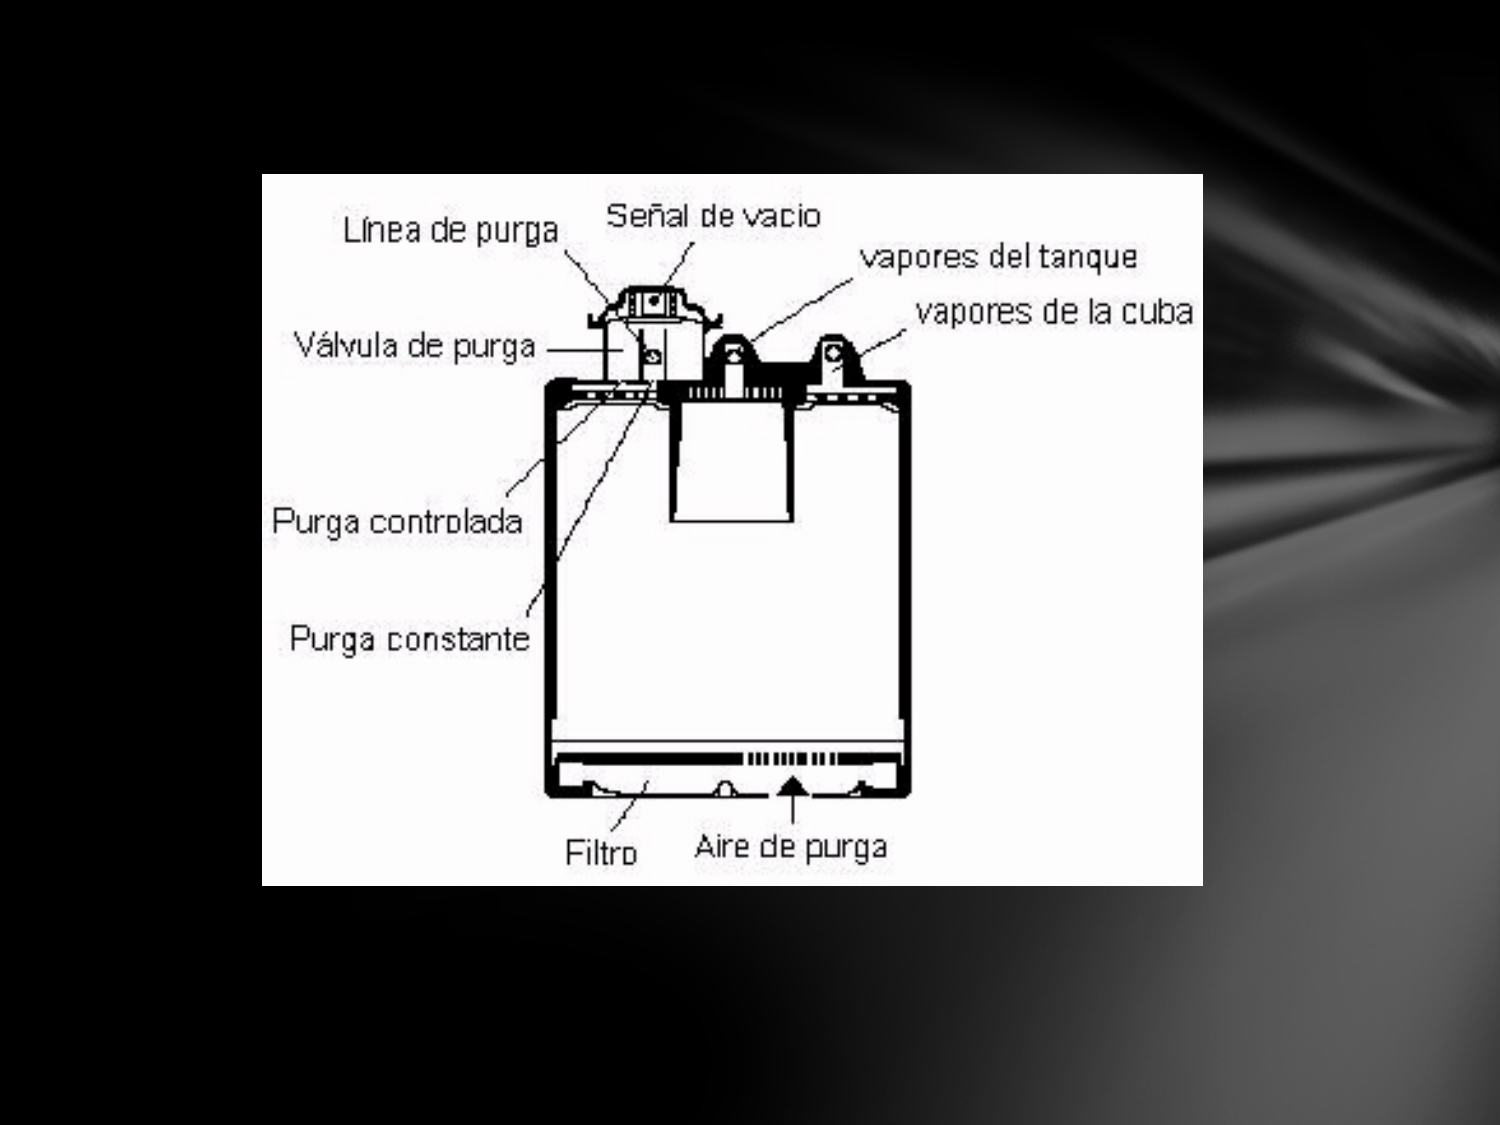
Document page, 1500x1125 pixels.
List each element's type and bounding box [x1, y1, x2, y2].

picture [262, 174, 1203, 887]
